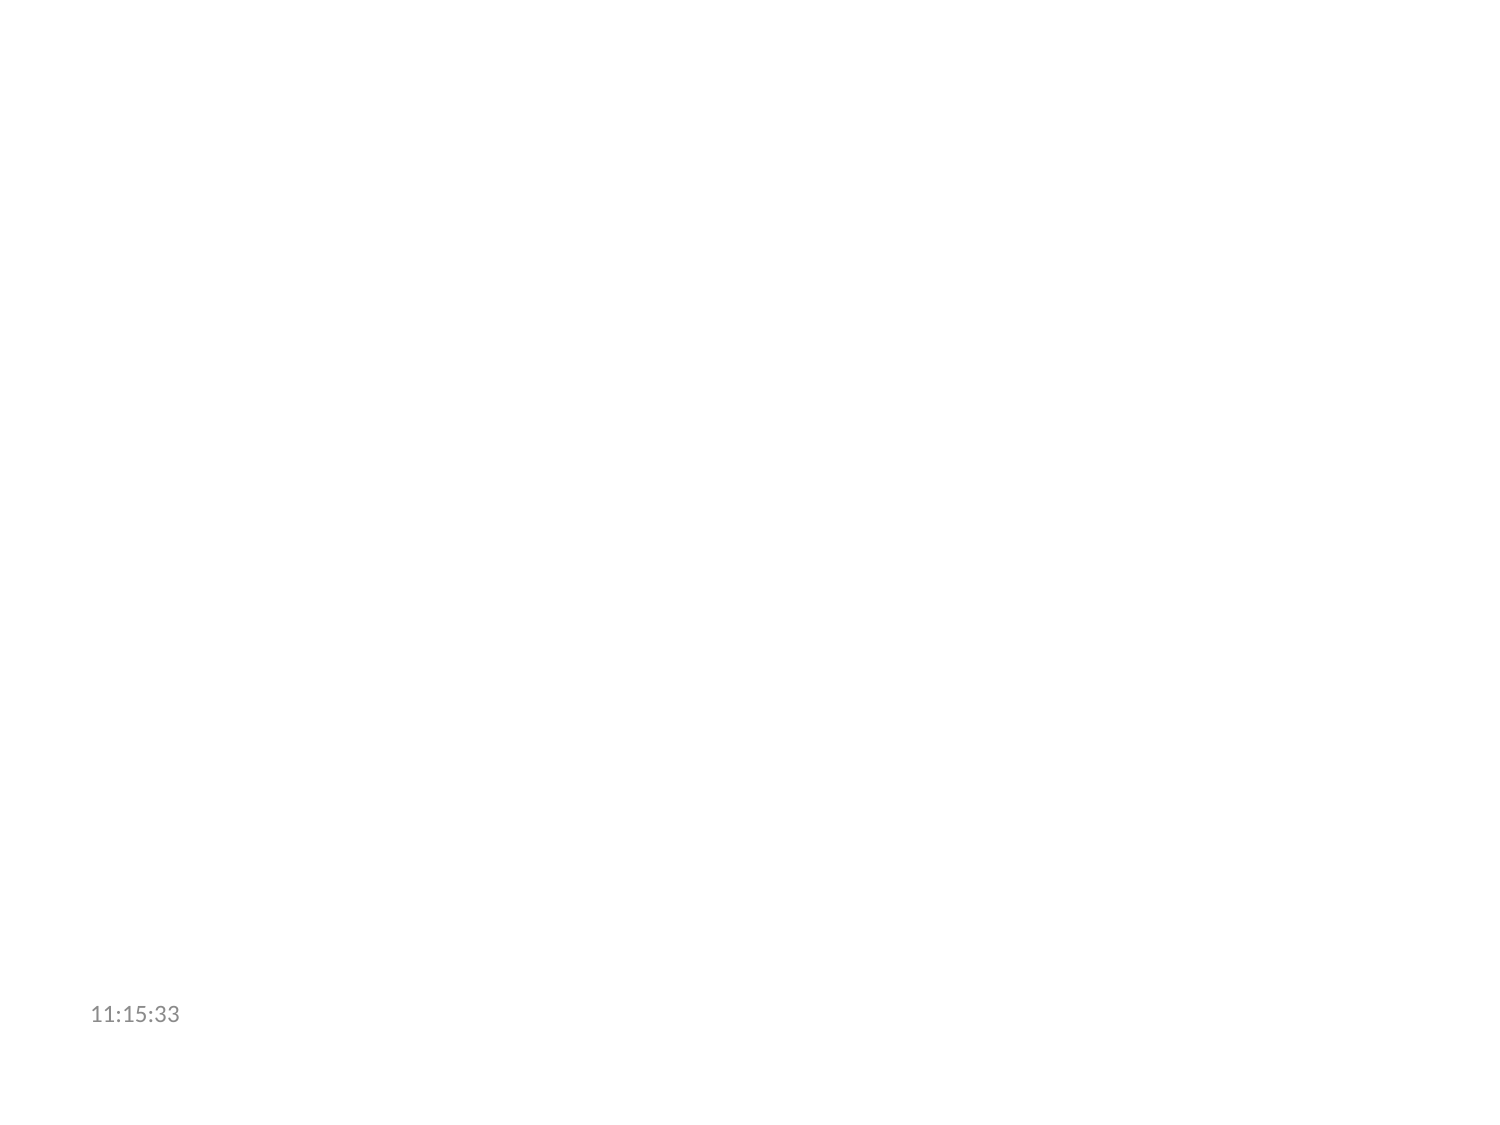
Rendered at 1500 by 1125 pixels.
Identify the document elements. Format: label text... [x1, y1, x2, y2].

text_box 15:35:09 [75, 982, 425, 1043]
